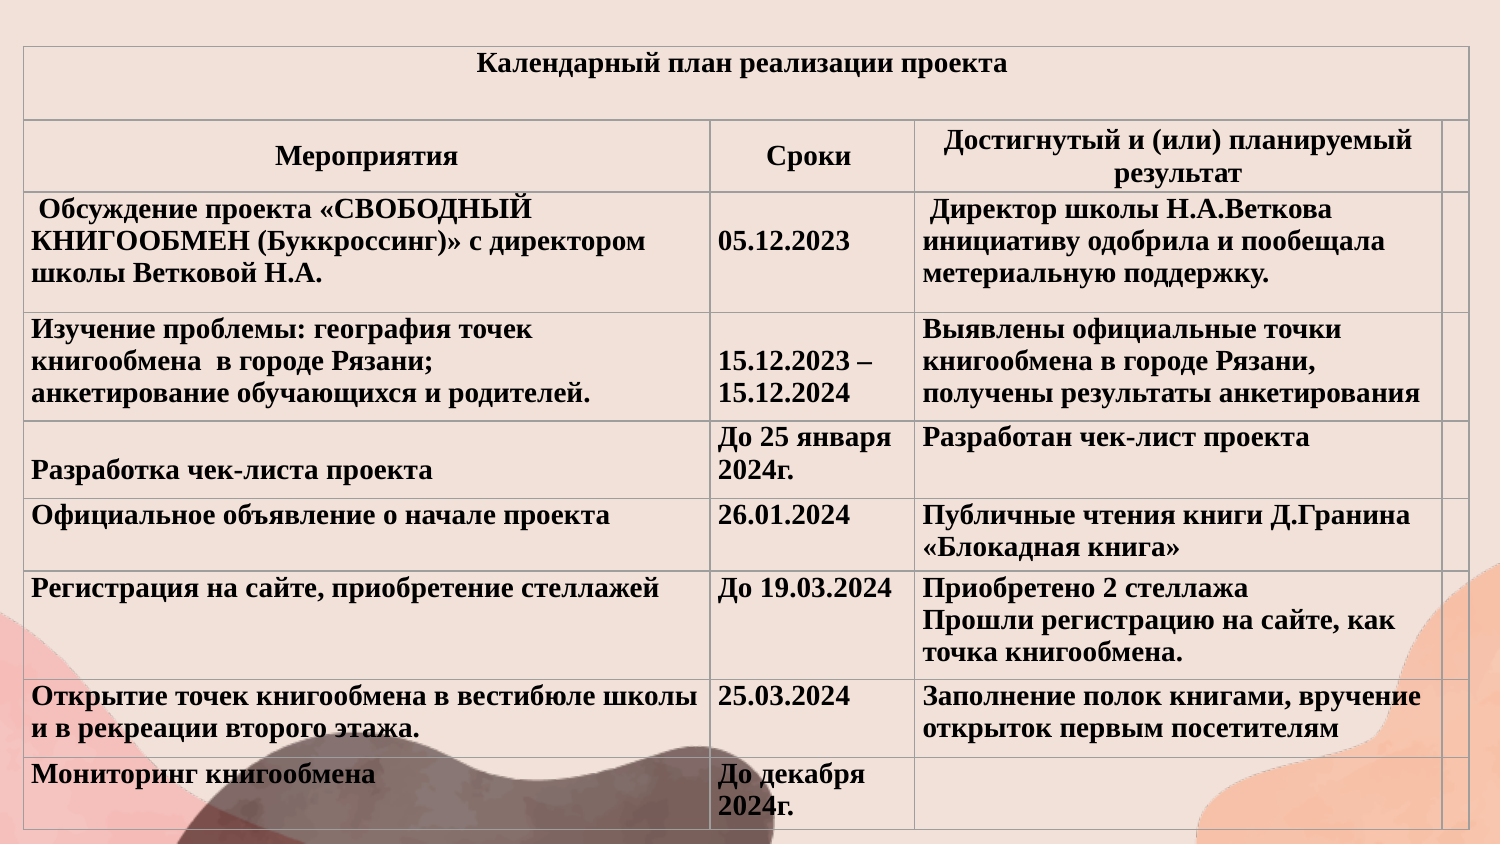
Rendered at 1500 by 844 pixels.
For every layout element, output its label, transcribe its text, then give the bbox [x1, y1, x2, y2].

picture [0, 0, 1500, 844]
table_cell 05.12.2023 [711, 193, 914, 312]
table_cell Обсуждение проекта «СВОБОДНЫЙ КНИГООБМЕН (Буккроссинг)» с директором школы Ветковой Н.А. [24, 193, 709, 312]
table_cell До декабря 2024г. [711, 758, 914, 829]
table_cell Сроки [711, 121, 914, 191]
table_cell Заполнение полок книгами, вручение открыток первым посетителям [915, 680, 1441, 757]
table_cell [1443, 193, 1468, 312]
table_cell 26.01.2024 [711, 499, 914, 570]
table_cell [1443, 758, 1468, 829]
table_cell Публичные чтения книги Д.Гранина «Блокадная книга» [915, 499, 1441, 570]
table_cell Разработан чек-лист проекта [915, 422, 1441, 498]
table_cell [1443, 422, 1468, 498]
table_cell [1443, 680, 1468, 757]
table_cell Разработка чек-листа проекта [24, 422, 709, 498]
table_cell Достигнутый и (или) планируемый результат [915, 121, 1441, 191]
table_cell [1443, 121, 1468, 191]
table_cell [1443, 313, 1468, 420]
table_cell Мероприятия [24, 121, 709, 191]
table_cell Открытие точек книгообмена в вестибюле школы и в рекреации второго этажа. [24, 680, 709, 757]
table_cell Мониторинг книгообмена [24, 758, 709, 829]
table_cell Официальное объявление о начале проекта [24, 499, 709, 570]
table_cell Директор школы Н.А.Веткова инициативу одобрила и пообещала метериальную поддержку. [915, 193, 1441, 312]
table_cell [1443, 572, 1468, 679]
table_cell Изучение проблемы: география точек книгообмена в городе Рязани; анкетирование обучающихся и родителей. [24, 313, 709, 420]
table_cell [915, 758, 1441, 829]
table_cell 15.12.2023 – 15.12.2024 [711, 313, 914, 420]
table_cell Выявлены официальные точки книгообмена в городе Рязани, получены результаты анкетирования [915, 313, 1441, 420]
table_header Календарный план реализации проекта [24, 47, 1468, 119]
table_cell [1443, 499, 1468, 570]
table_cell До 19.03.2024 [711, 572, 914, 679]
table_cell До 25 января 2024г. [711, 422, 914, 498]
table_cell Приобретено 2 стеллажа Прошли регистрацию на сайте, как точка книгообмена. [915, 572, 1441, 679]
table_cell 25.03.2024 [711, 680, 914, 757]
table_cell Регистрация на сайте, приобретение стеллажей [24, 572, 709, 679]
